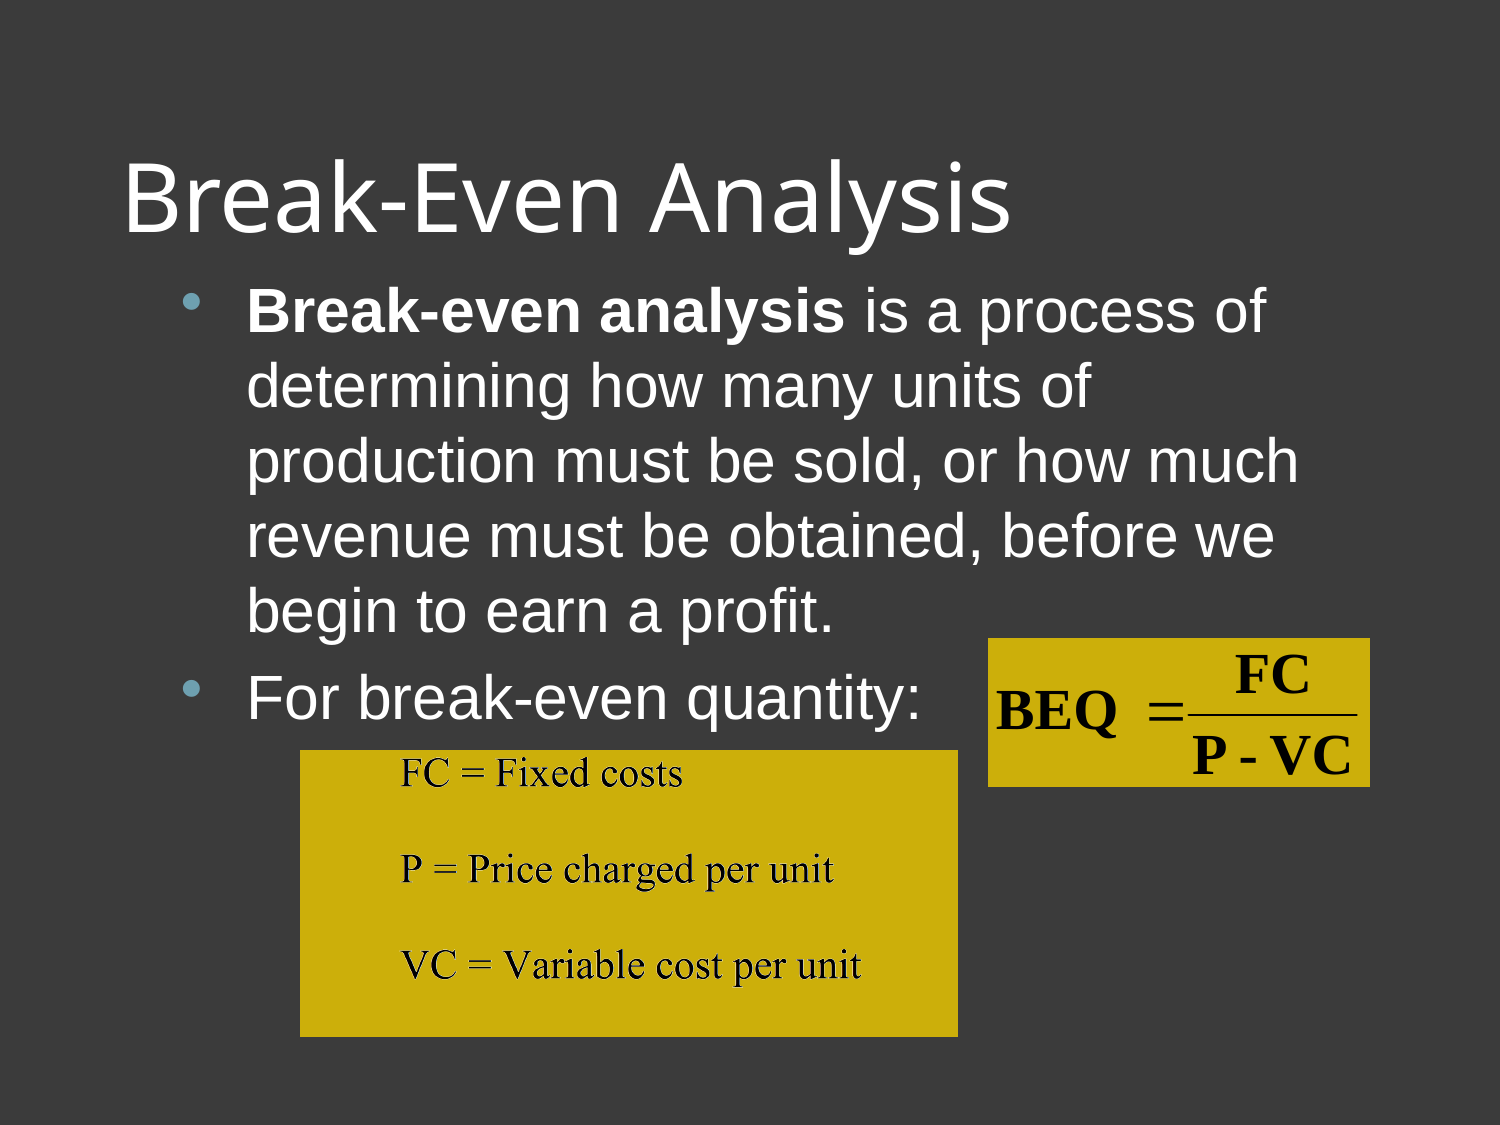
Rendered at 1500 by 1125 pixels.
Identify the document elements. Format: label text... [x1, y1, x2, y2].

list Break-even analysis is a process of determining how many units of production must be sold, or how much revenue must be obtained, before we begin to earn a profit. For break-even quantity: [162, 262, 1346, 825]
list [987, 637, 1370, 788]
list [299, 749, 959, 1038]
title Break-Even Analysis [112, 99, 1388, 288]
